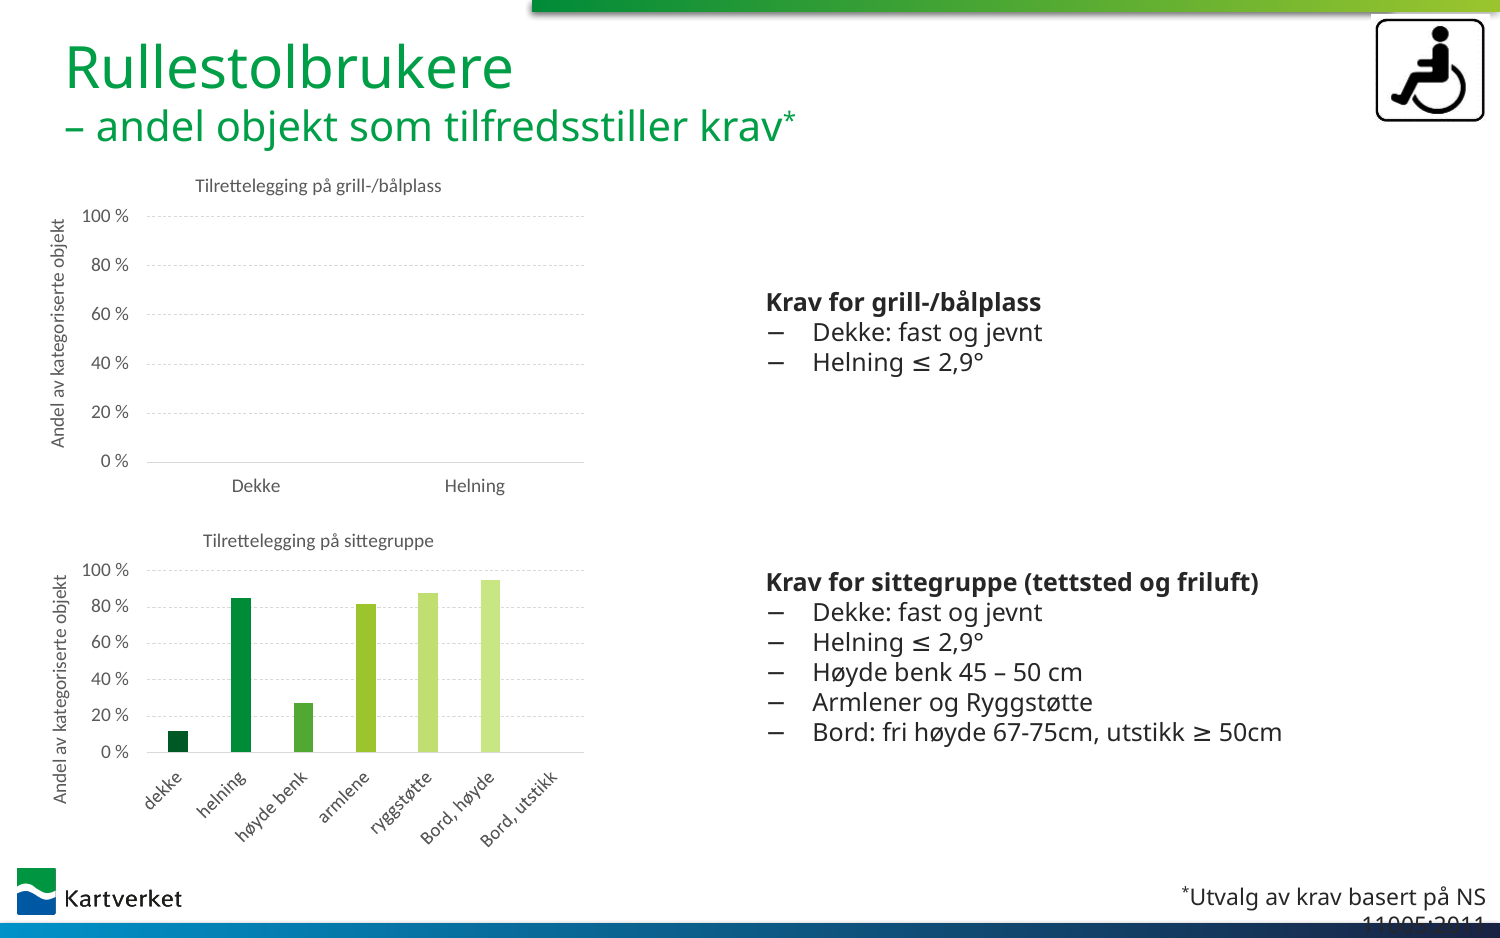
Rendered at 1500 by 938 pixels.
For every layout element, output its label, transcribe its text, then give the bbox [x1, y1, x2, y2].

picture [41, 520, 596, 859]
text_box Krav for sittegruppe (tettsted og friluft) Dekke: fast og jevnt Helning ≤ 2,9° Høyde benk 45 – 50 cm Armlener og Ryggstøtte Bord: fri høyde 67-75cm, utstikk ≥ 50cm [750, 559, 1500, 754]
text_box Rullestolbrukere – andel objekt som tilfredsstiller krav* [49, 14, 1431, 158]
picture [41, 166, 596, 505]
picture [1371, 13, 1491, 127]
text_box Krav for grill-/bålplass Dekke: fast og jevnt Helning ≤ 2,9° [750, 279, 1452, 384]
text_box *Utvalg av krav basert på NS 11005:2011 [1068, 873, 1500, 938]
